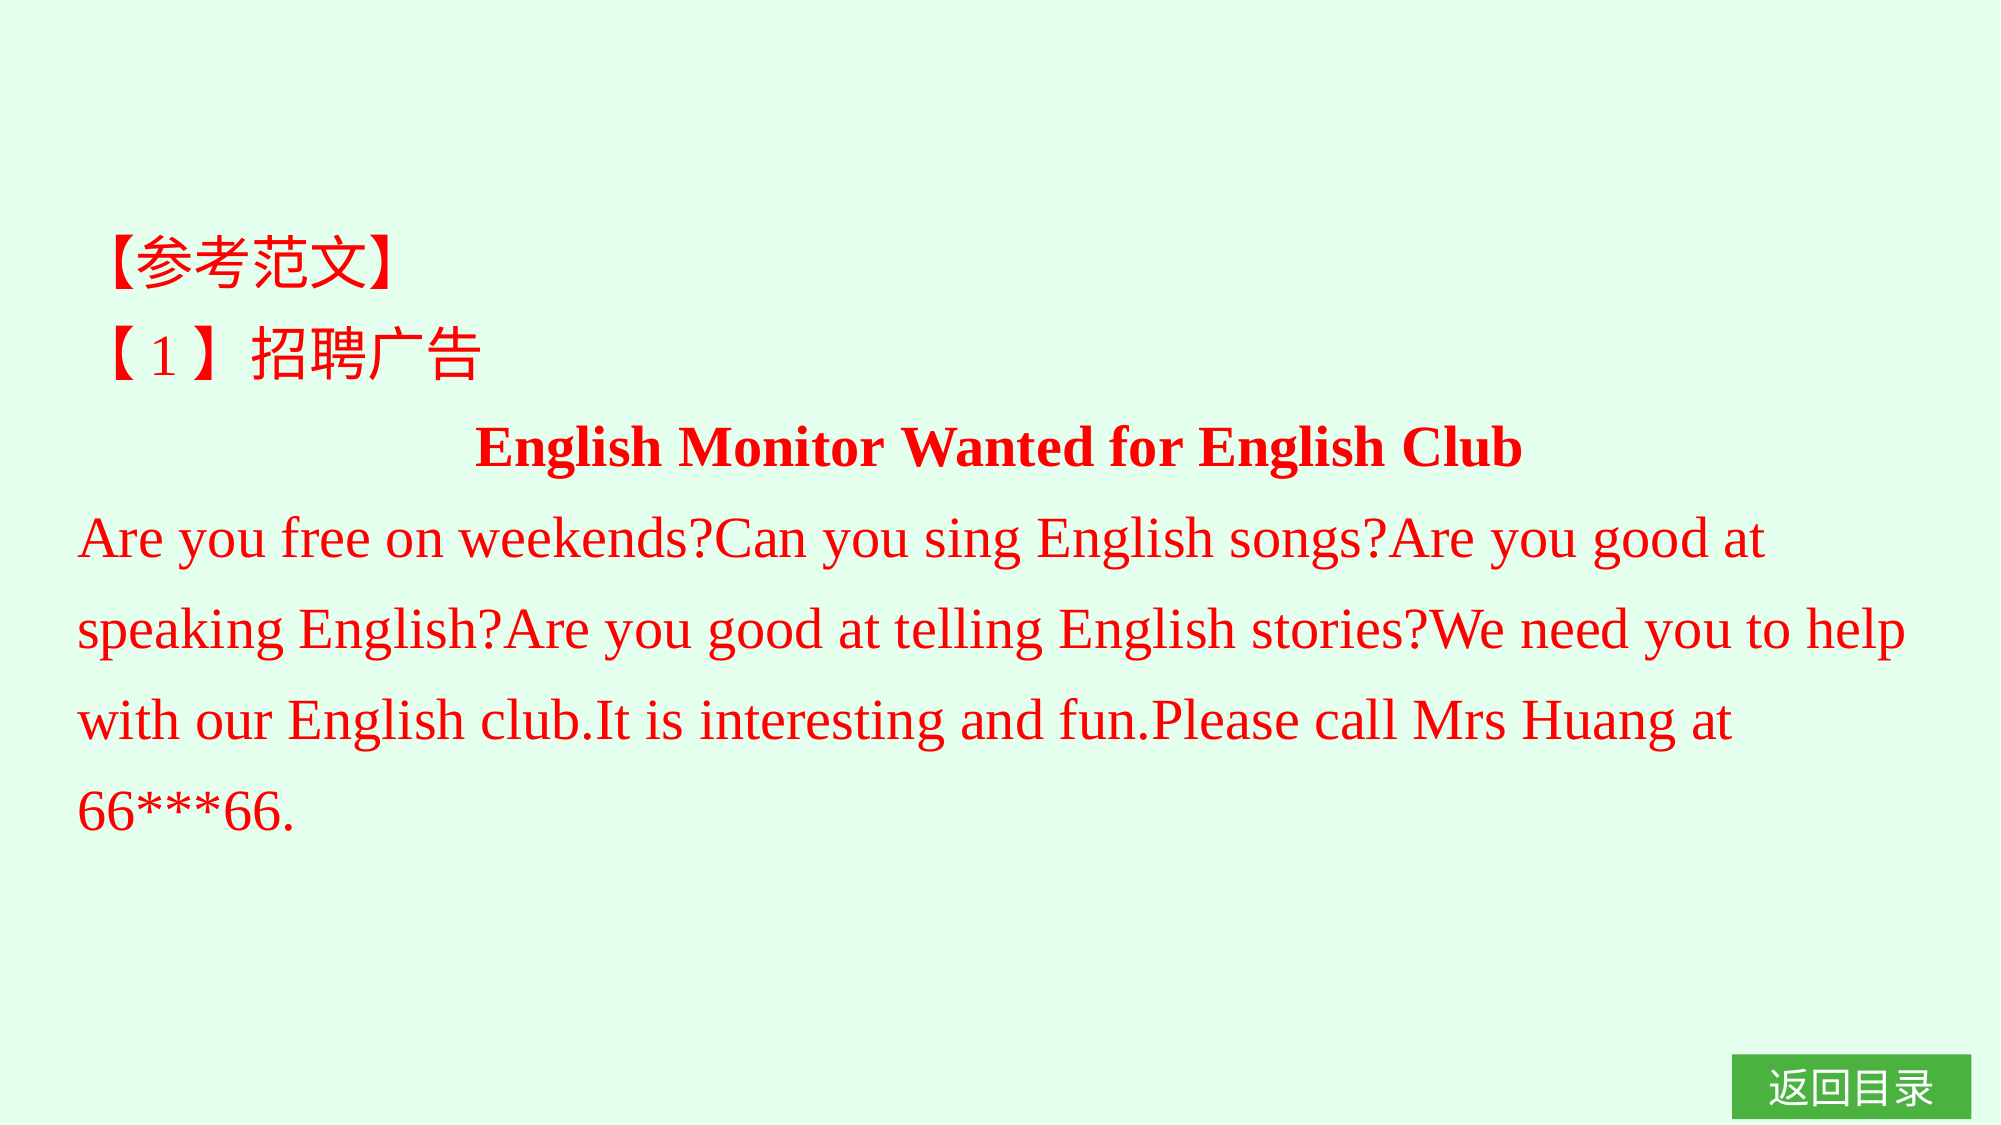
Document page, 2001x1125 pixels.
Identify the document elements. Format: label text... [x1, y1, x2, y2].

text_box 【参考范文】 【1】招聘广告 English Monitor Wanted for English Club Are you free on weekends?Can you sing English songs?Are you good at speaking English?Are you good at telling English stories?We need you to help with our English club.It is interesting and fun.Please call Mrs Huang at 66***66. [62, 198, 1938, 850]
